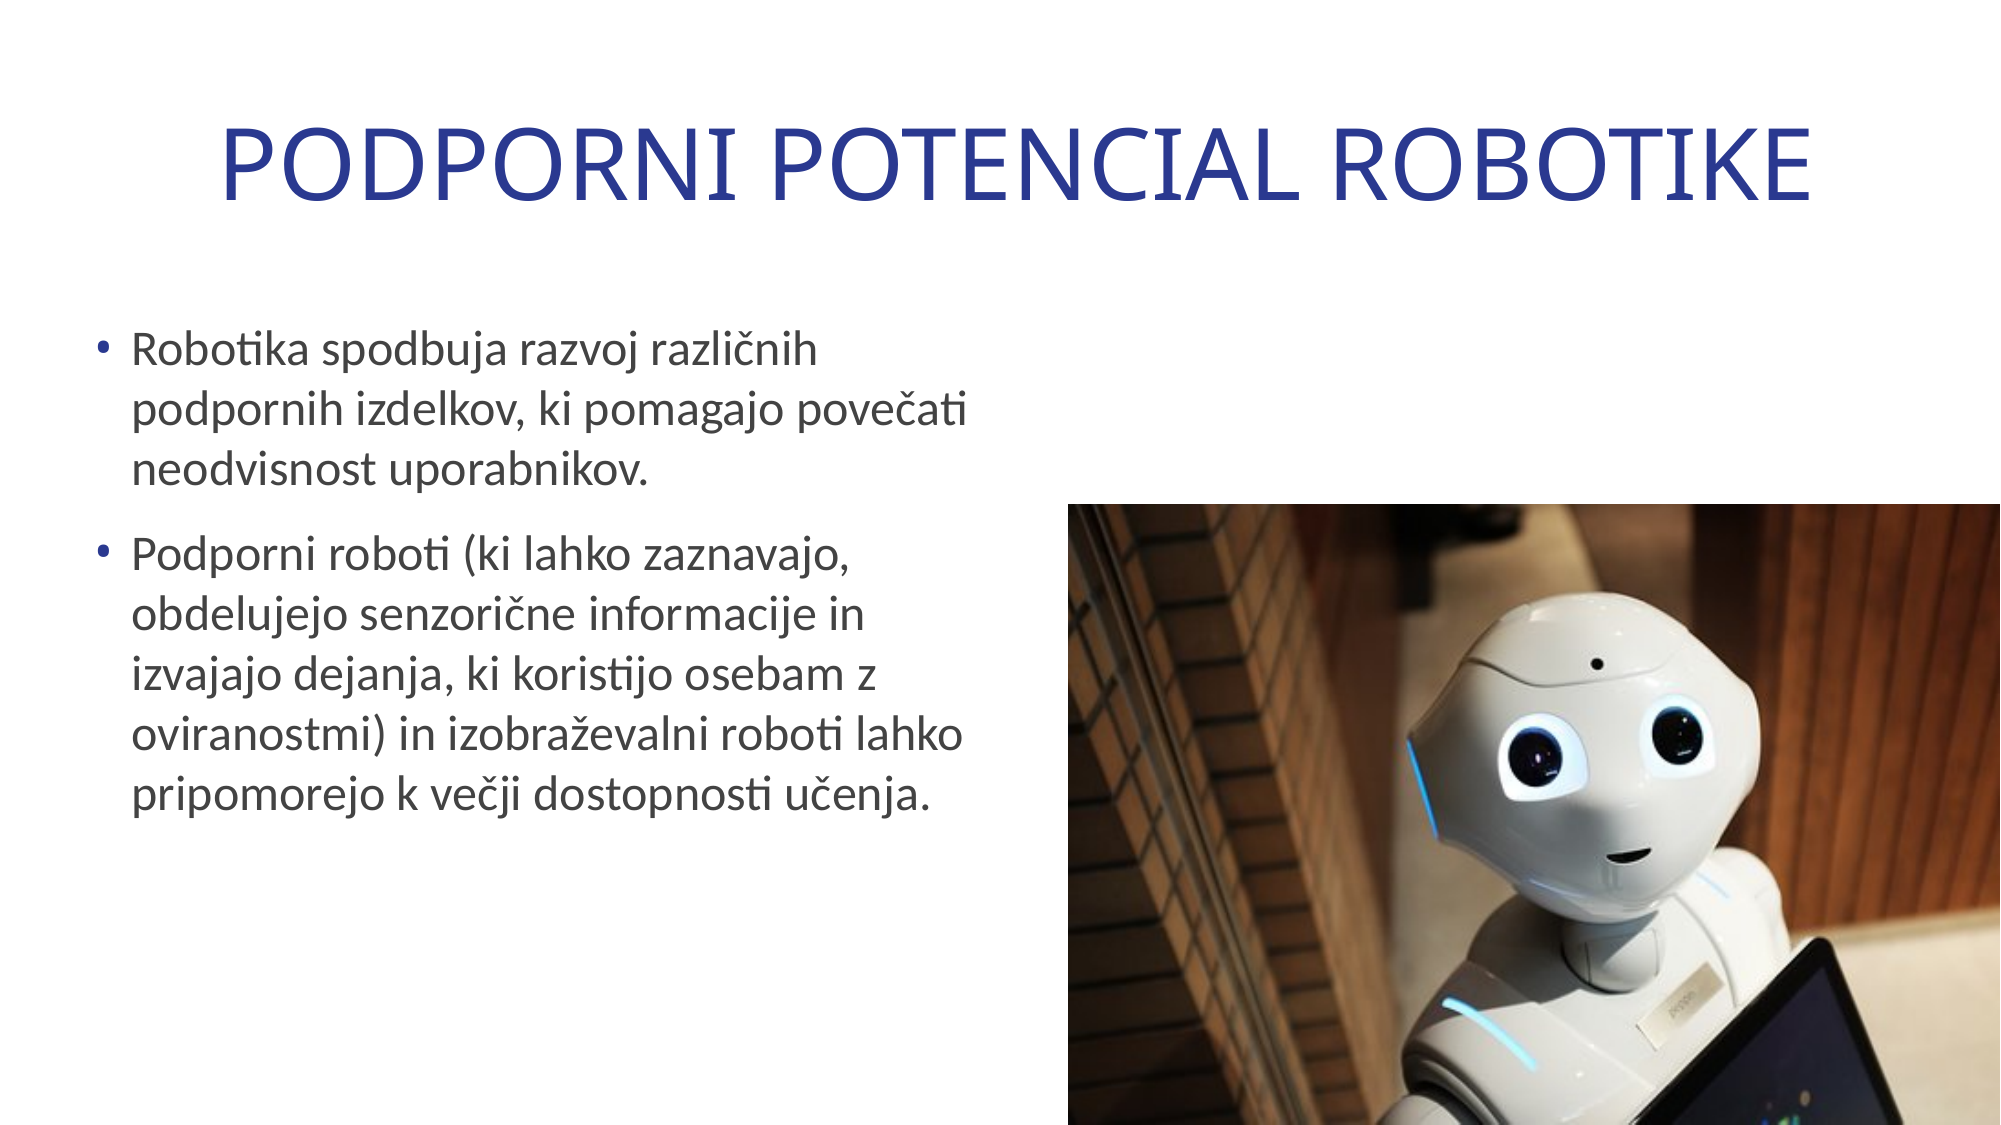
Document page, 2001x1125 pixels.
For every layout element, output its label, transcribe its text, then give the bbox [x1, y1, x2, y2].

title PODPORNI POTENCIAL ROBOTIKE [154, 59, 1880, 278]
picture [1068, 503, 2000, 1125]
list Robotika spodbuja razvoj različnih podpornih izdelkov, ki pomagajo povečati neodvisnost uporabnikov. Podporni roboti (ki lahko zaznavajo, obdelujejo senzorične informacije in izvajajo dejanja, ki koristijo osebam z oviranostmi) in izobraževalni roboti lahko pripomorejo k večji dostopnosti učenja. [79, 307, 1017, 1022]
